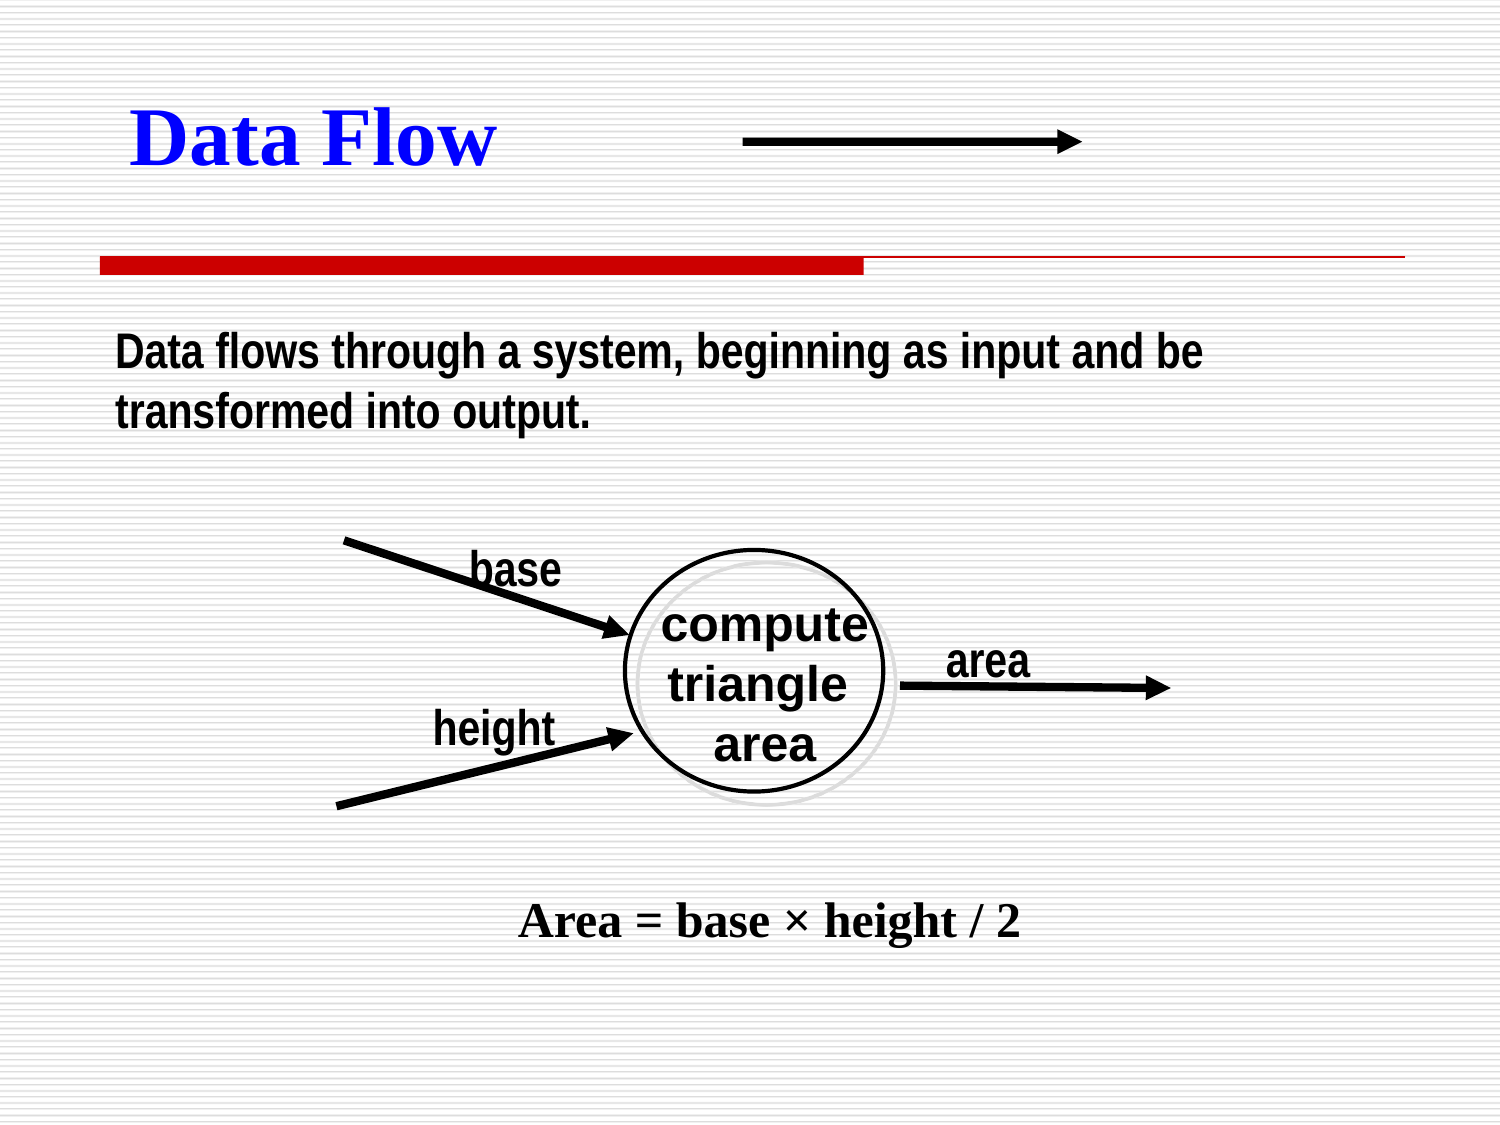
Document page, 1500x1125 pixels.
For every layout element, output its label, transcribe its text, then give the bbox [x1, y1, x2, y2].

text_box [571, 730, 634, 749]
text_box base [454, 528, 578, 604]
text_box [664, 549, 844, 584]
text_box [1046, 681, 1171, 695]
text_box [742, 135, 1083, 148]
text_box area [931, 620, 1046, 695]
text_box Data flows through a system, beginning as input and be transformed into output. [100, 311, 1426, 446]
picture [0, 0, 1500, 1125]
text_box Area = base × height / 2 [502, 879, 1037, 955]
text_box [535, 604, 630, 637]
text_box Data Flow [115, 82, 1164, 182]
text_box height [417, 687, 571, 763]
text_box [624, 634, 631, 708]
text_box compute triangle area [631, 584, 898, 840]
